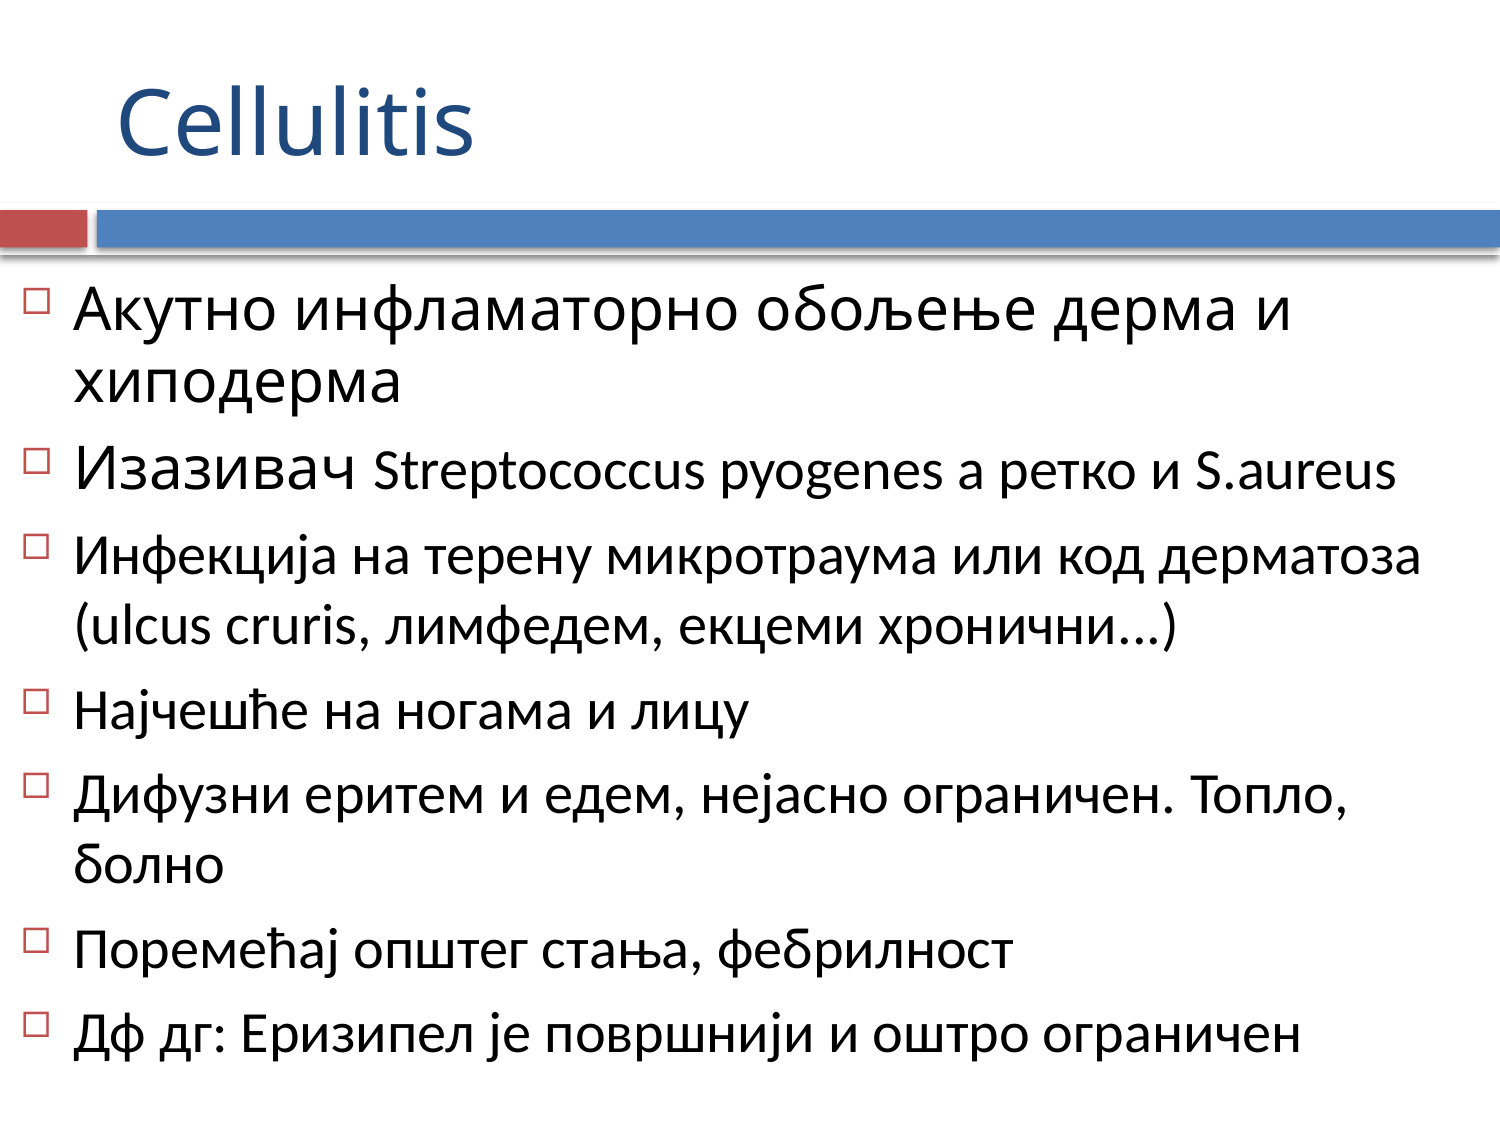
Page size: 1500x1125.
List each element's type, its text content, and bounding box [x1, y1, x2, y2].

title Cellulitis [100, 37, 1438, 200]
list Акутно инфламаторно обољење дерма и хиподерма Изазивач Streptococcus pyogenes а ретко и S.aureus Инфекција на терену микротраума или код дерматоза (ulcus cruris, лимфедем, екцеми хронични...) Најчешће на ногама и лицу Дифузни еритем и едем, нејасно ограничен. Топло, болно Поремећај општег стања, фебрилност Дф дг: Еризипел је површнији и оштро ограничен [5, 262, 1495, 1083]
